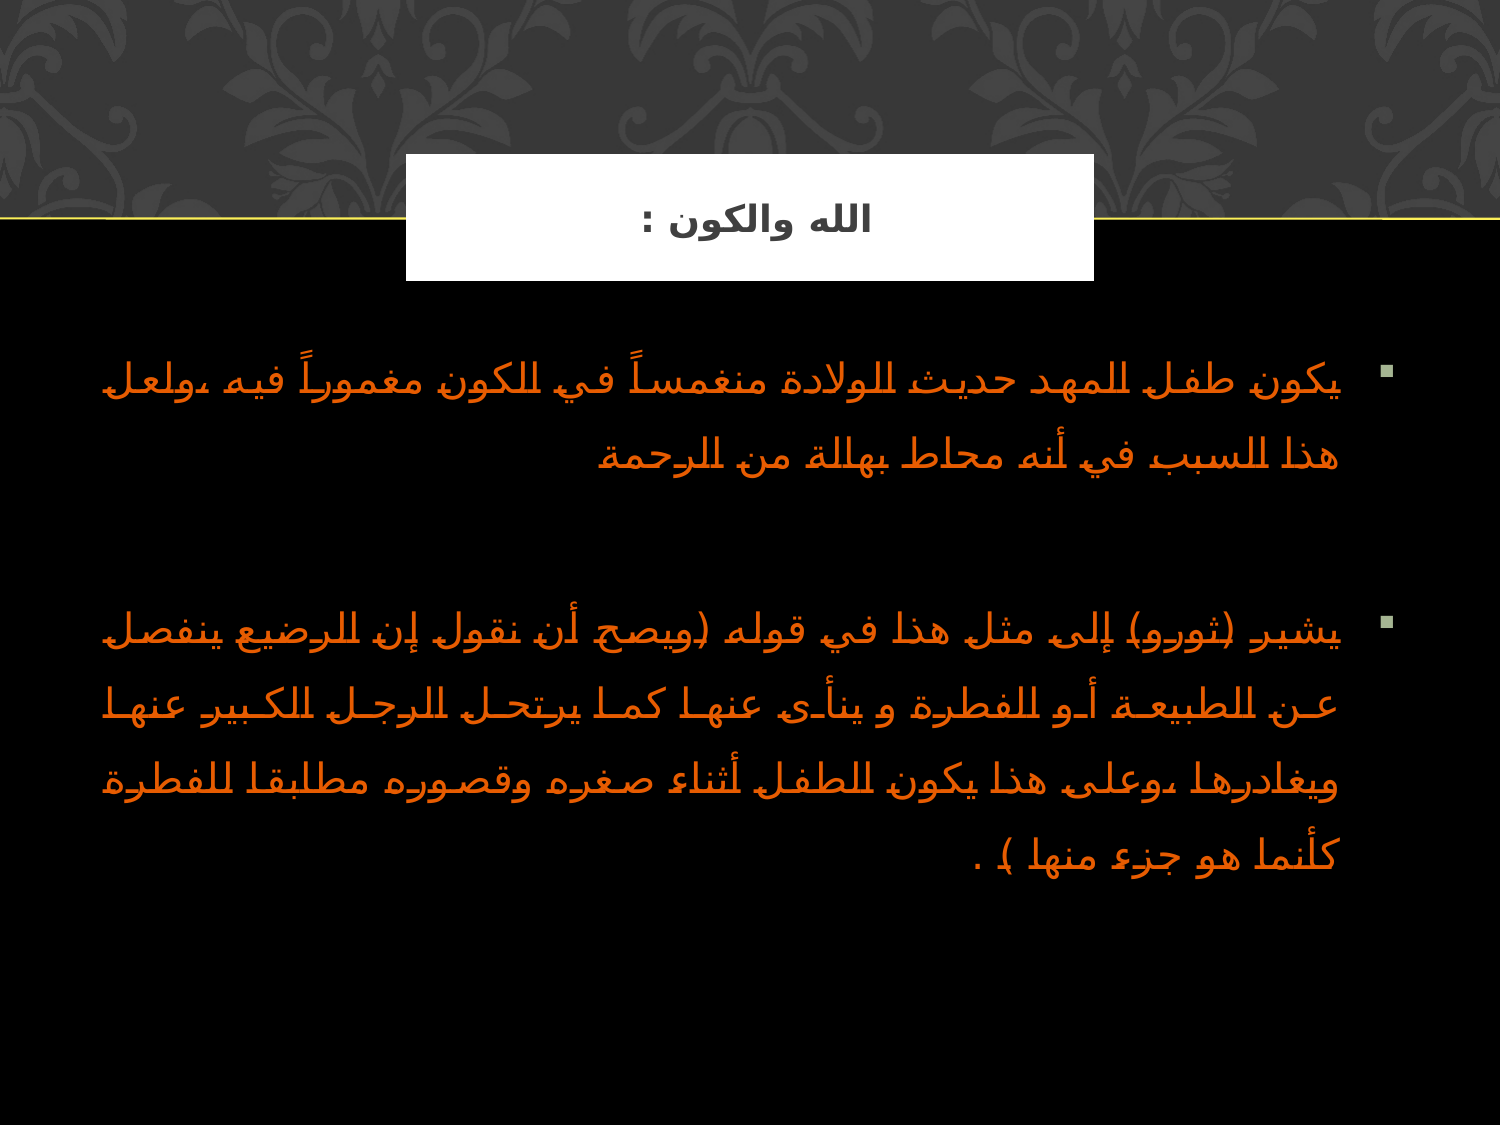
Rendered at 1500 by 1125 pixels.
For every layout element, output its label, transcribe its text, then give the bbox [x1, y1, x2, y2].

list يكون طفل المهد حديث الولادة منغمساً في الكون مغموراً فيه ،ولعل هذا السبب في أنه محاط بهالة من الرحمة يشير (ثورو) إلى مثل هذا في قوله (ويصح أن نقول إن الرضيع ينفصل عن الطبيعة أو الفطرة و ينأى عنها كما يرتحل الرجل الكبير عنها ويغادرها ،وعلى هذا يكون الطفل أثناء صغره وقصوره مطابقا للفطرة كأنما هو جزء منها ) . [88, 314, 1412, 890]
title الله والكون : [406, 154, 1094, 281]
